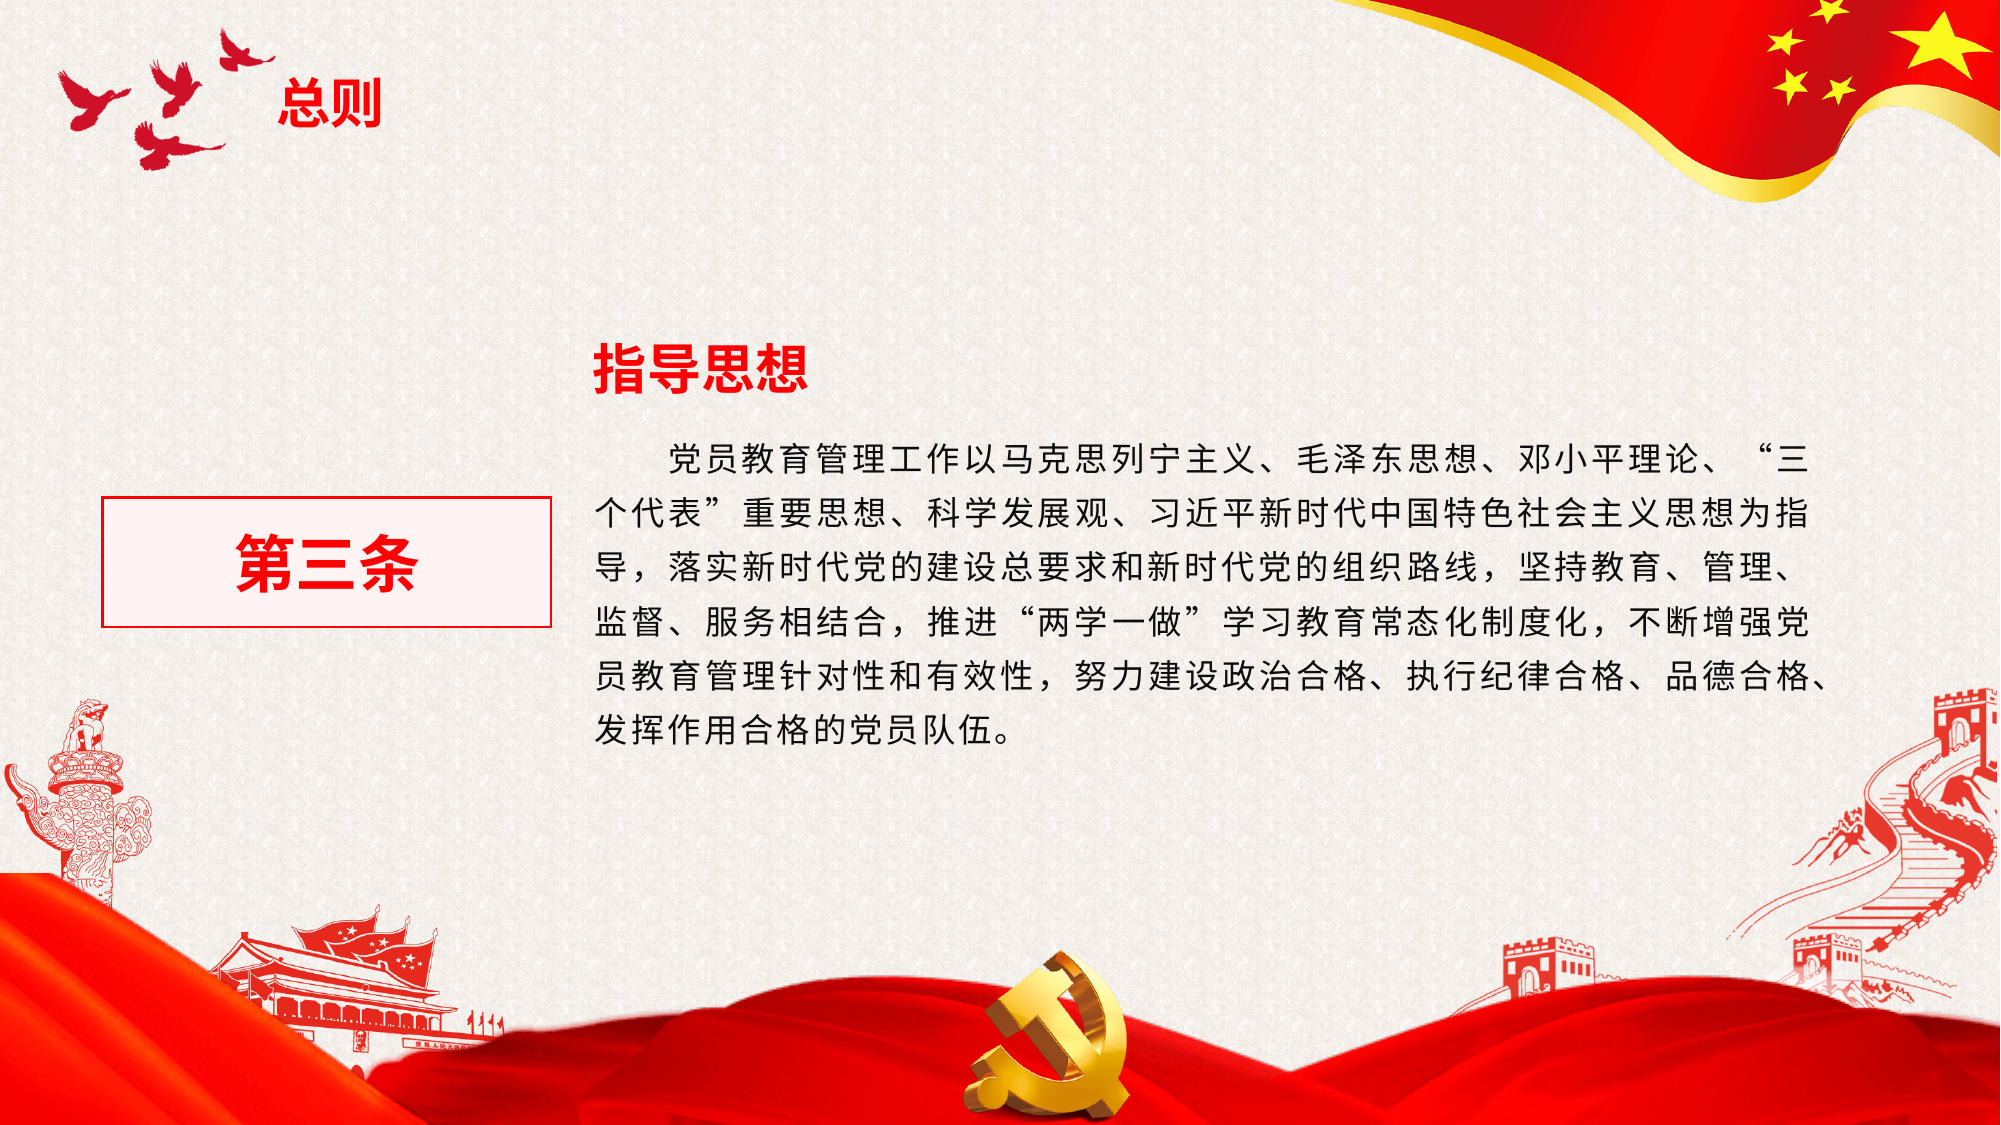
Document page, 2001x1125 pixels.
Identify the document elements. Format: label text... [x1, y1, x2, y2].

text_box 党员教育管理工作以马克思列宁主义、毛泽东思想、邓小平理论、“三个代表”重要思想、科学发展观、习近平新时代中国特色社会主义思想为指导，落实新时代党的建设总要求和新时代党的组织路线，坚持教育、管理、监督、服务相结合，推进“两学一做”学习教育常态化制度化，不断增强党员教育管理针对性和有效性，努力建设政治合格、执行纪律合格、品德合格、发挥作用合格的党员队伍。 [578, 415, 1830, 951]
text_box 指导思想 [578, 321, 1234, 415]
picture [0, 0, 2000, 1125]
text_box 第三条 [101, 496, 552, 628]
text_box 总则 [256, 59, 466, 145]
